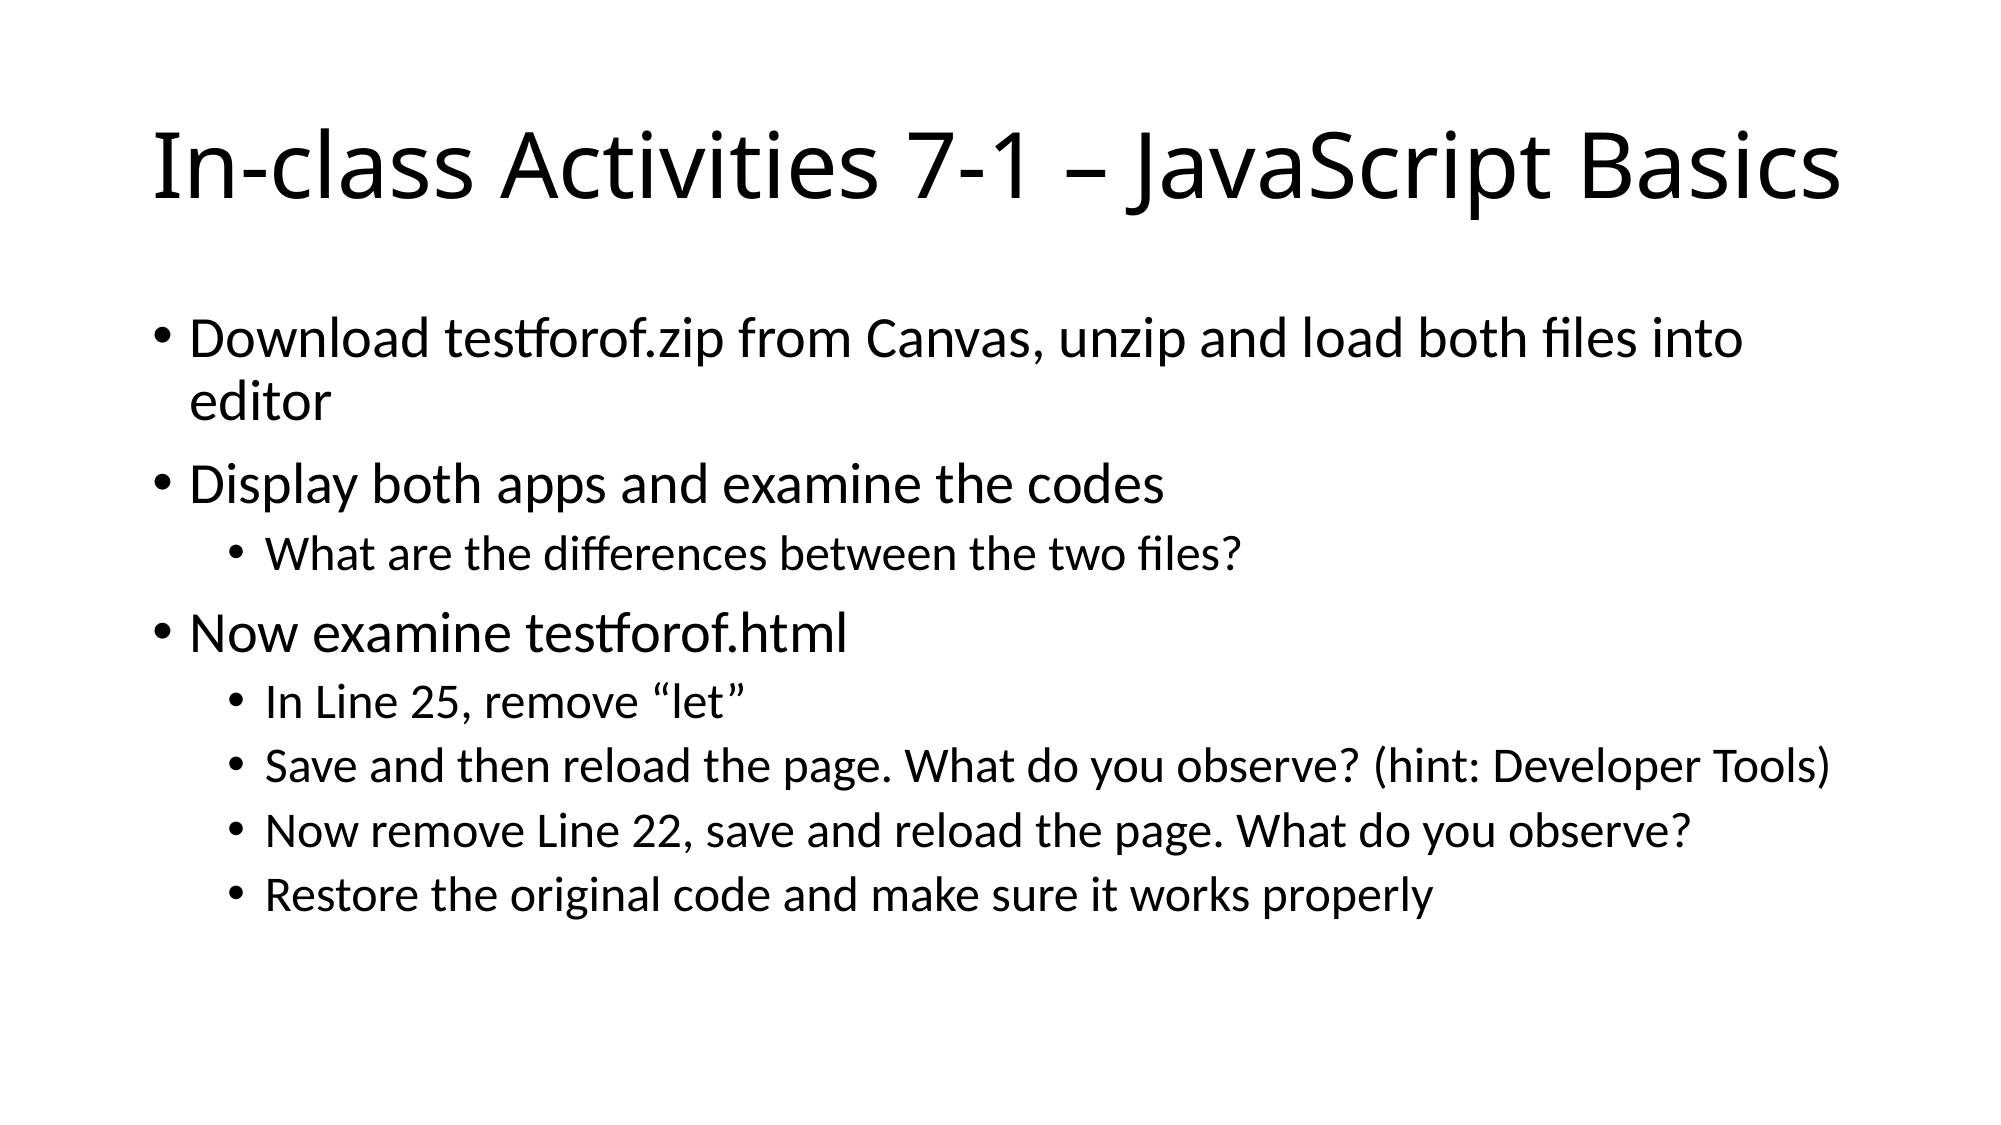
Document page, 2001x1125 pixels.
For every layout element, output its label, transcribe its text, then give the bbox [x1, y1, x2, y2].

list Download testforof.zip from Canvas, unzip and load both files into editor Display both apps and examine the codes What are the differences between the two files? Now examine testforof.html In Line 25, remove “let” Save and then reload the page. What do you observe? (hint: Developer Tools) Now remove Line 22, save and reload the page. What do you observe? Restore the original code and make sure it works properly [137, 299, 1863, 1014]
title In-class Activities 7-1 – JavaScript Basics [137, 59, 1863, 278]
